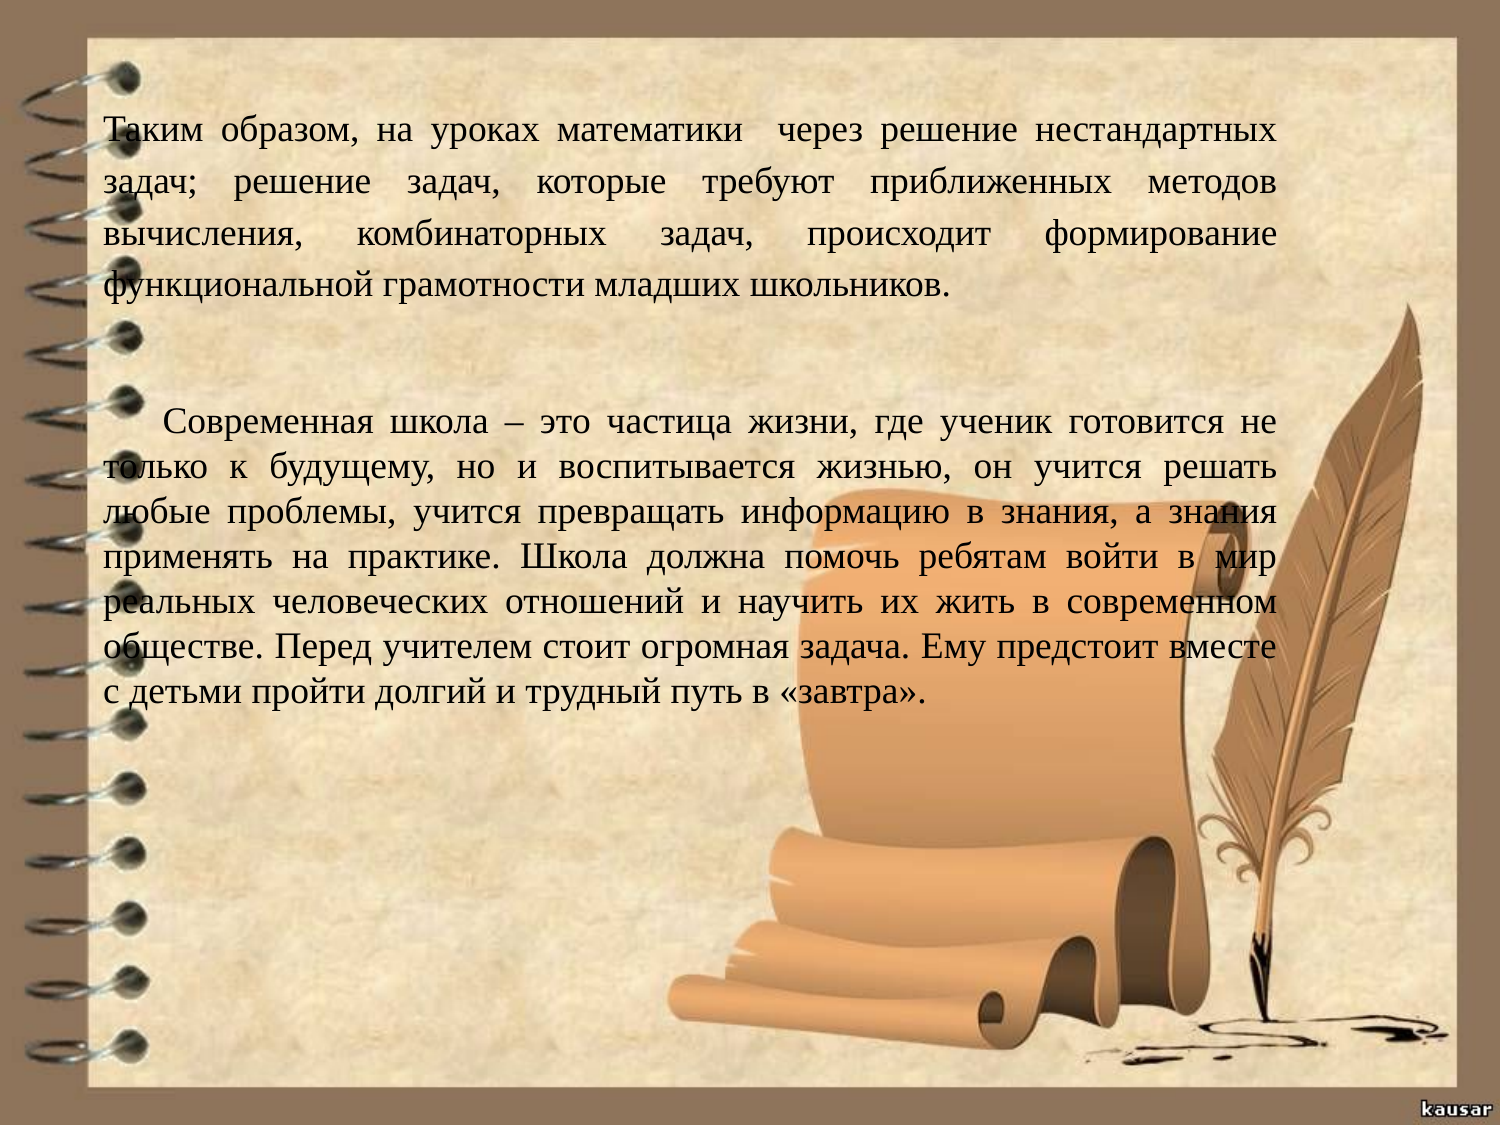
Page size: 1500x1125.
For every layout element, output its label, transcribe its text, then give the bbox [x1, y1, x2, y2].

picture [0, 0, 1500, 1125]
text_box Таким образом, на уроках математики через решение нестандартных задач; решение задач, которые требуют приближенных методов вычисления, комбинаторных задач, происходит формирование функциональной грамотности младших школьников. Современная школа – это частица жизни, где ученик готовится не только к будущему, но и воспитывается жизнью, он учится решать любые проблемы, учится превращать информацию в знания, а знания применять на практике. Школа должна помочь ребятам войти в мир реальных человеческих отношений и научить их жить в современном обществе. Перед учителем стоит огромная задача. Ему предстоит вместе с детьми пройти долгий и трудный путь в «завтра». [88, 89, 1294, 771]
